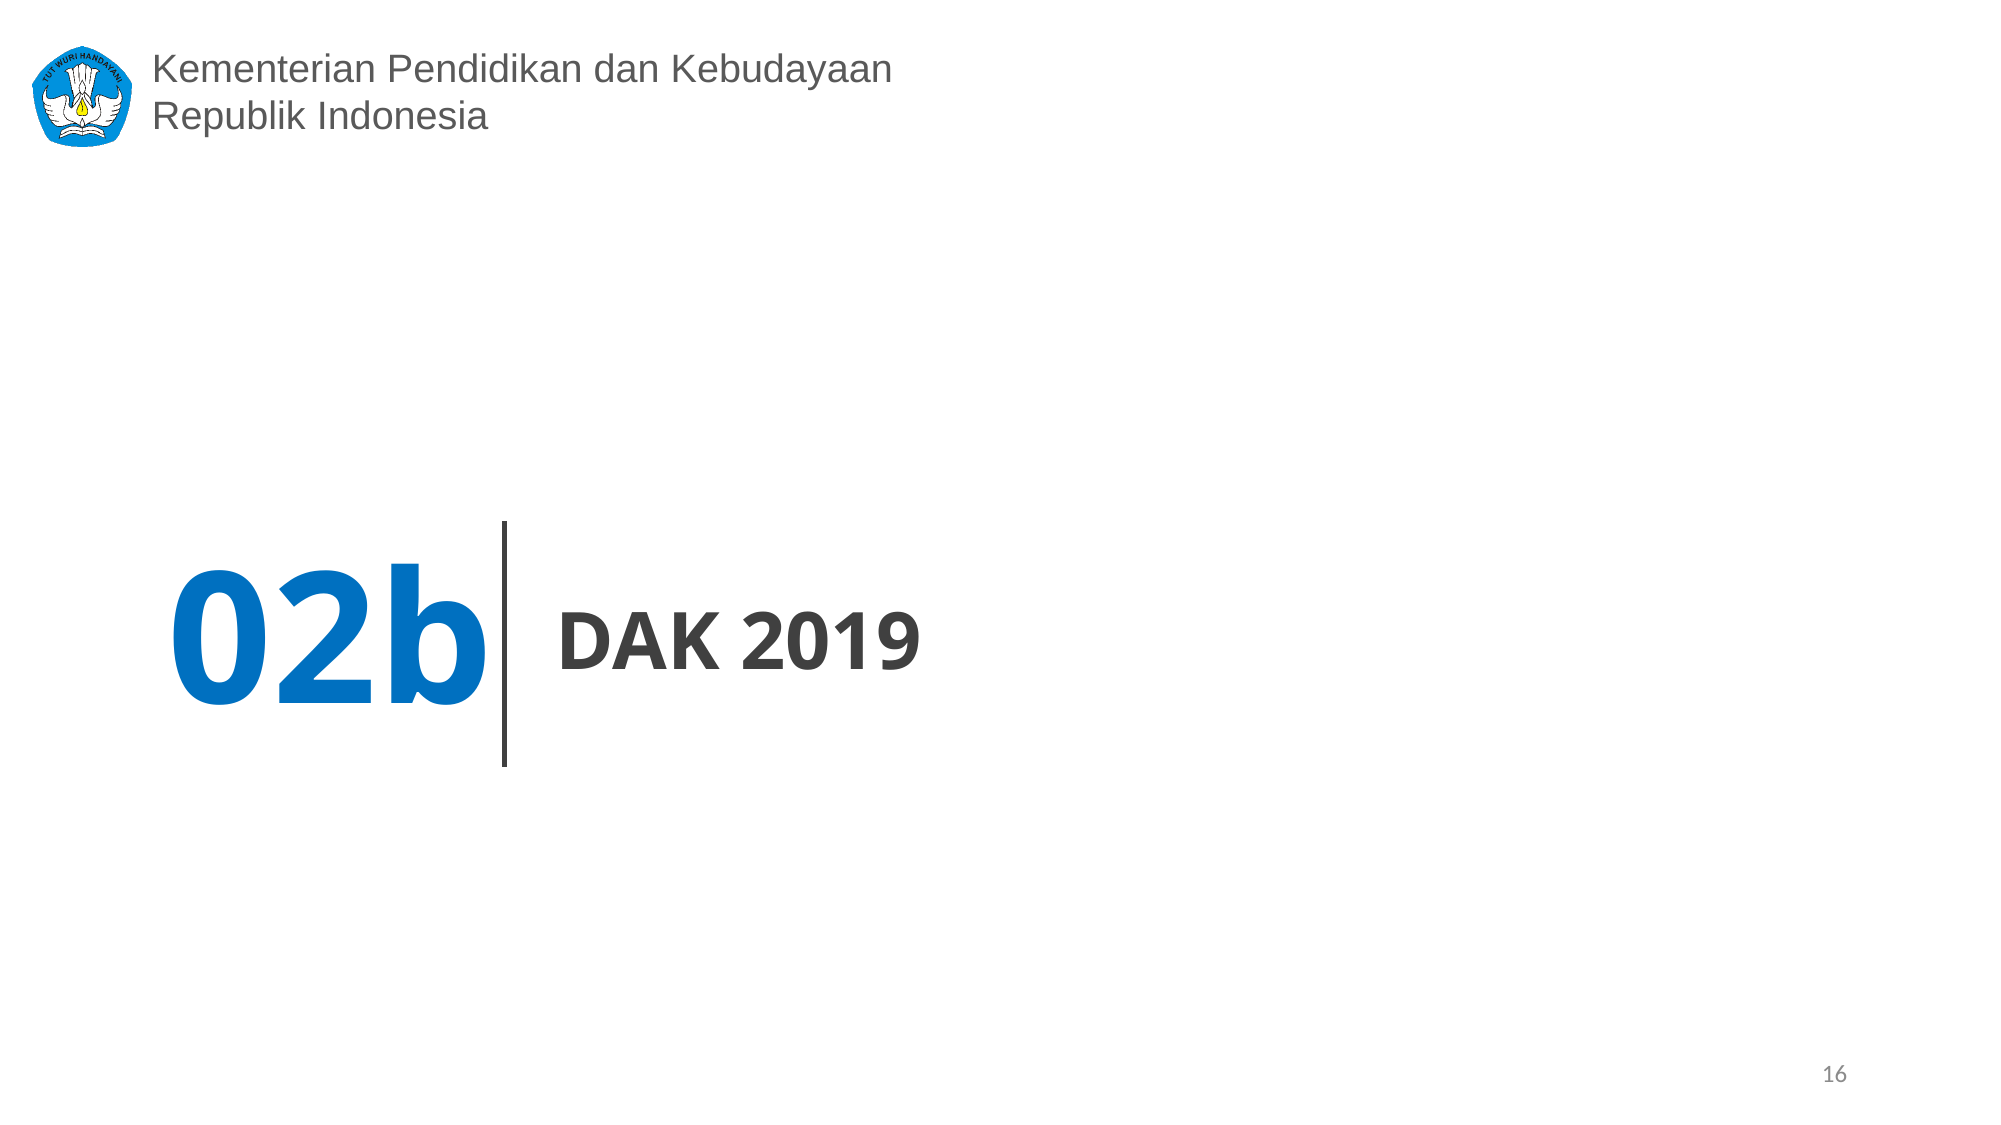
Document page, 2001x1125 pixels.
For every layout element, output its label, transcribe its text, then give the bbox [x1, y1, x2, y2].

title 02b [148, 562, 502, 726]
text_box Kementerian Pendidikan dan Kebudayaan Republik Indonesia [137, 35, 953, 146]
picture [87, 46, 132, 81]
text_box DAK 2019 [544, 562, 1749, 726]
picture [32, 95, 67, 147]
picture [98, 99, 132, 147]
title 02b [507, 562, 513, 726]
picture [43, 64, 122, 137]
picture [32, 46, 77, 82]
slide_number 16 [1412, 1042, 1863, 1103]
